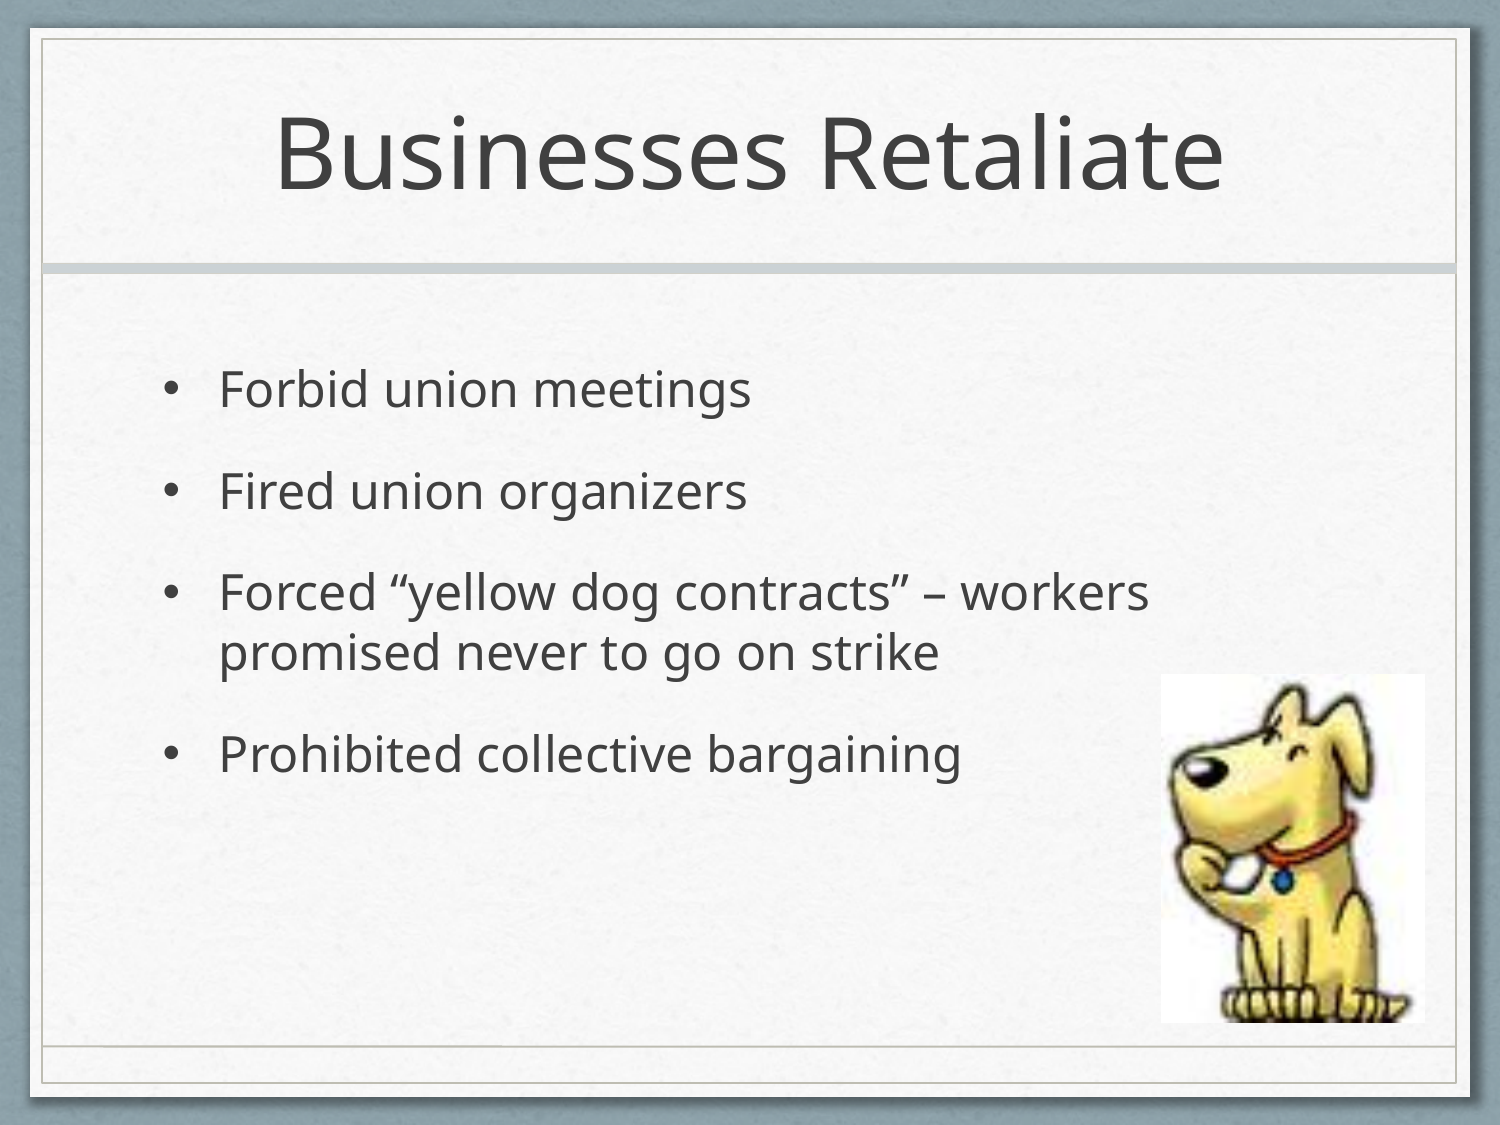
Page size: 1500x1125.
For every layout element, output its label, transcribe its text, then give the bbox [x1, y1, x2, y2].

picture [30, 28, 1470, 1097]
title Businesses Retaliate [147, 40, 1353, 260]
list Forbid union meetings Fired union organizers Forced “yellow dog contracts” – workers promised never to go on strike Prohibited collective bargaining [147, 350, 1353, 995]
